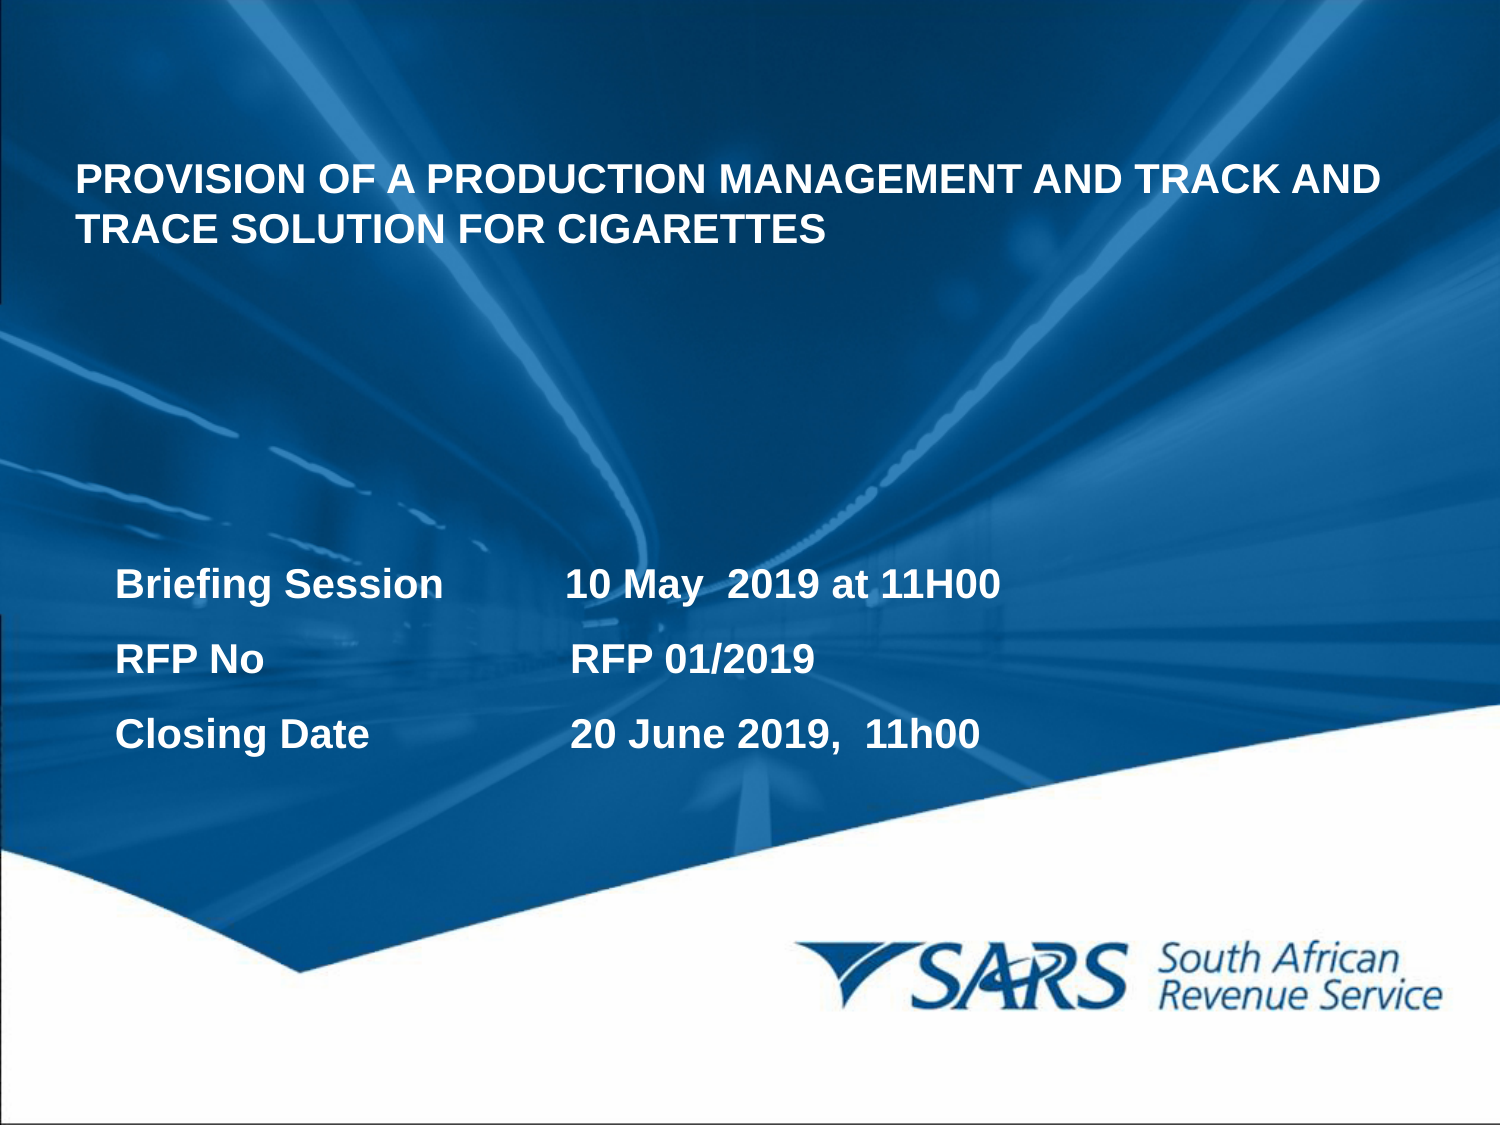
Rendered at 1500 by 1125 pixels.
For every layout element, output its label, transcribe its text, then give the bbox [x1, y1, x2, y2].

subtitle PROVISION OF A PRODUCTION MANAGEMENT AND TRACK AND TRACE SOLUTION FOR CIGARETTES [74, 101, 1428, 254]
text_box Briefing Session 10 May 2019 at 11H00 RFP No RFP 01/2019 Closing Date 20 June 2019, 11h00 [99, 524, 1239, 765]
picture [0, 0, 1500, 1125]
